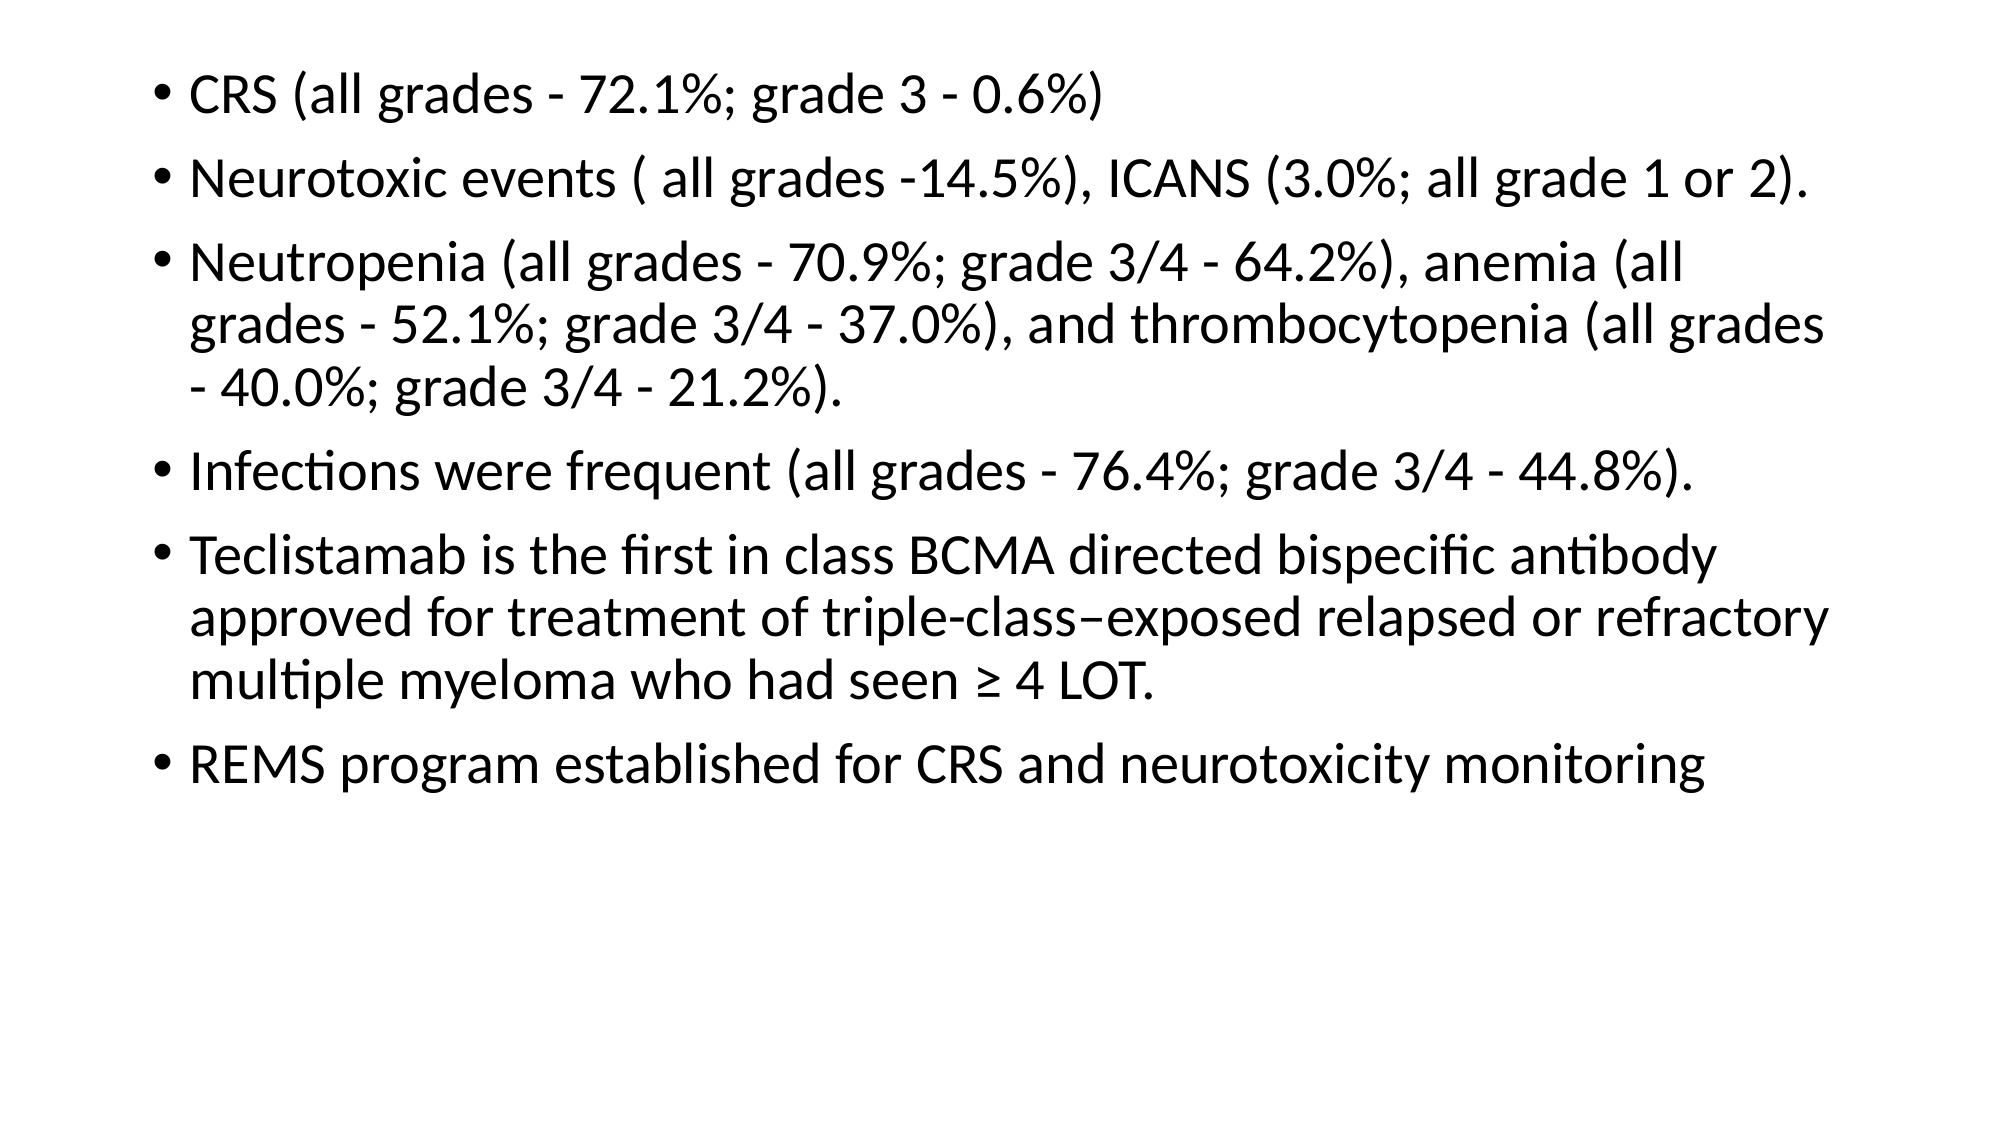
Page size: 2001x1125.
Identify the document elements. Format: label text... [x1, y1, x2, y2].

list CRS (all grades - 72.1%; grade 3 - 0.6%) Neurotoxic events ( all grades -14.5%), ICANS (3.0%; all grade 1 or 2). Neutropenia (all grades - 70.9%; grade 3/4 - 64.2%), anemia (all grades - 52.1%; grade 3/4 - 37.0%), and thrombocytopenia (all grades - 40.0%; grade 3/4 - 21.2%). Infections were frequent (all grades - 76.4%; grade 3/4 - 44.8%). Teclistamab is the first in class BCMA directed bispecific antibody approved for treatment of triple-class–exposed relapsed or refractory multiple myeloma who had seen ≥ 4 LOT. REMS program established for CRS and neurotoxicity monitoring [137, 55, 1863, 1055]
